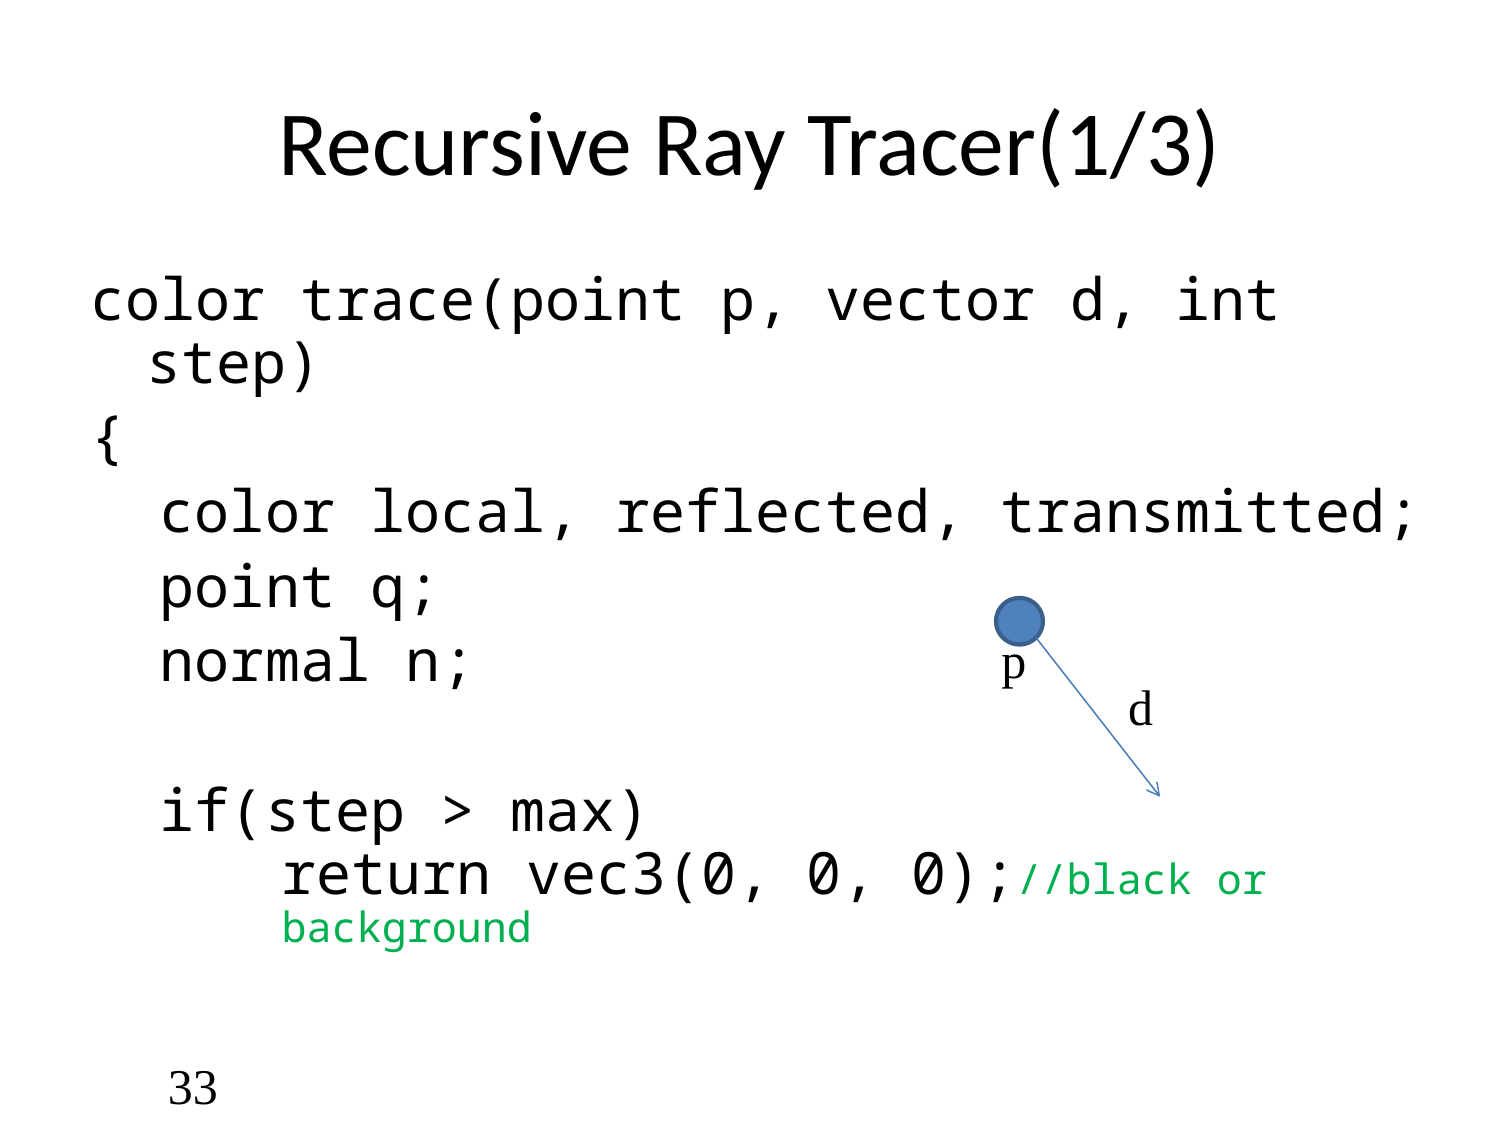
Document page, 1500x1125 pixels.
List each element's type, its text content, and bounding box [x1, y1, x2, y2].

slide_number 33 [75, 1062, 425, 1108]
text_box p [972, 621, 1055, 696]
list color trace(point p, vector d, int step) { color local, reflected, transmitted; point q; normal n; if(step > max) return vec3(0, 0, 0);//black or background [75, 262, 1454, 1005]
text_box [993, 595, 1046, 621]
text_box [1018, 655, 1178, 780]
title Recursive Ray Tracer(1/3) [75, 45, 1425, 233]
